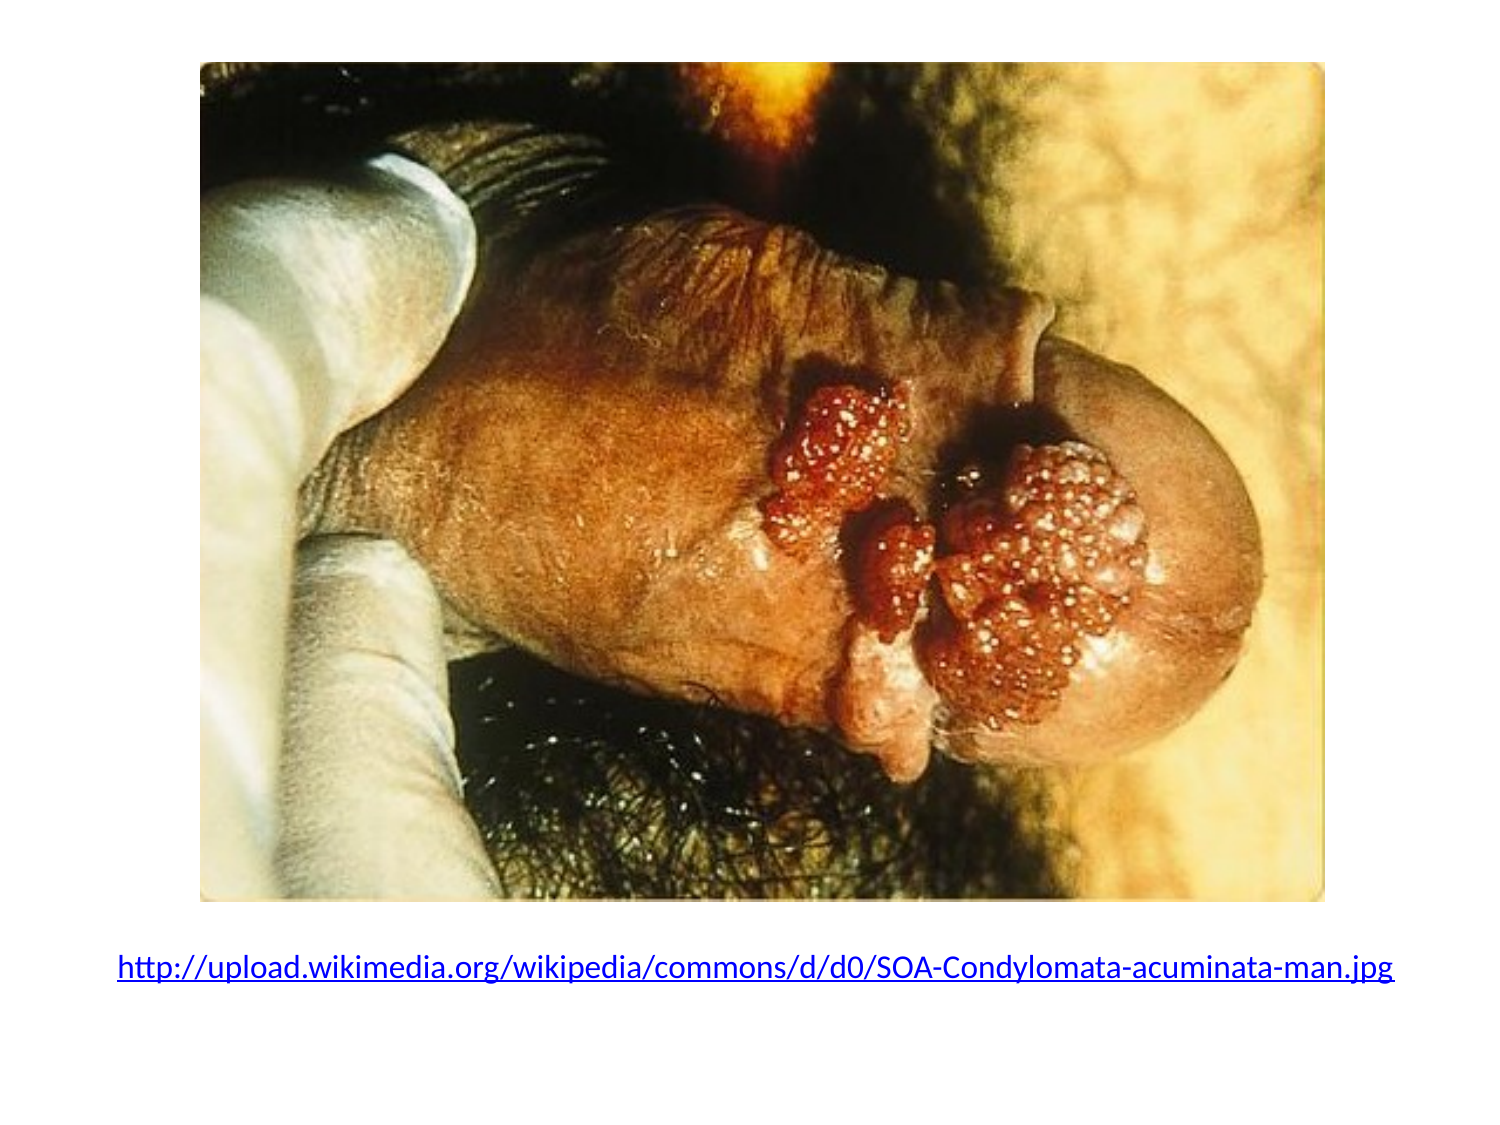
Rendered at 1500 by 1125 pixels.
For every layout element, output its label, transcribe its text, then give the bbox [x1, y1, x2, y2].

picture [199, 62, 1326, 902]
text_box http://upload.wikimedia.org/wikipedia/commons/d/d0/SOA-Condylomata-acuminata-man.jpg [74, 937, 1438, 1070]
